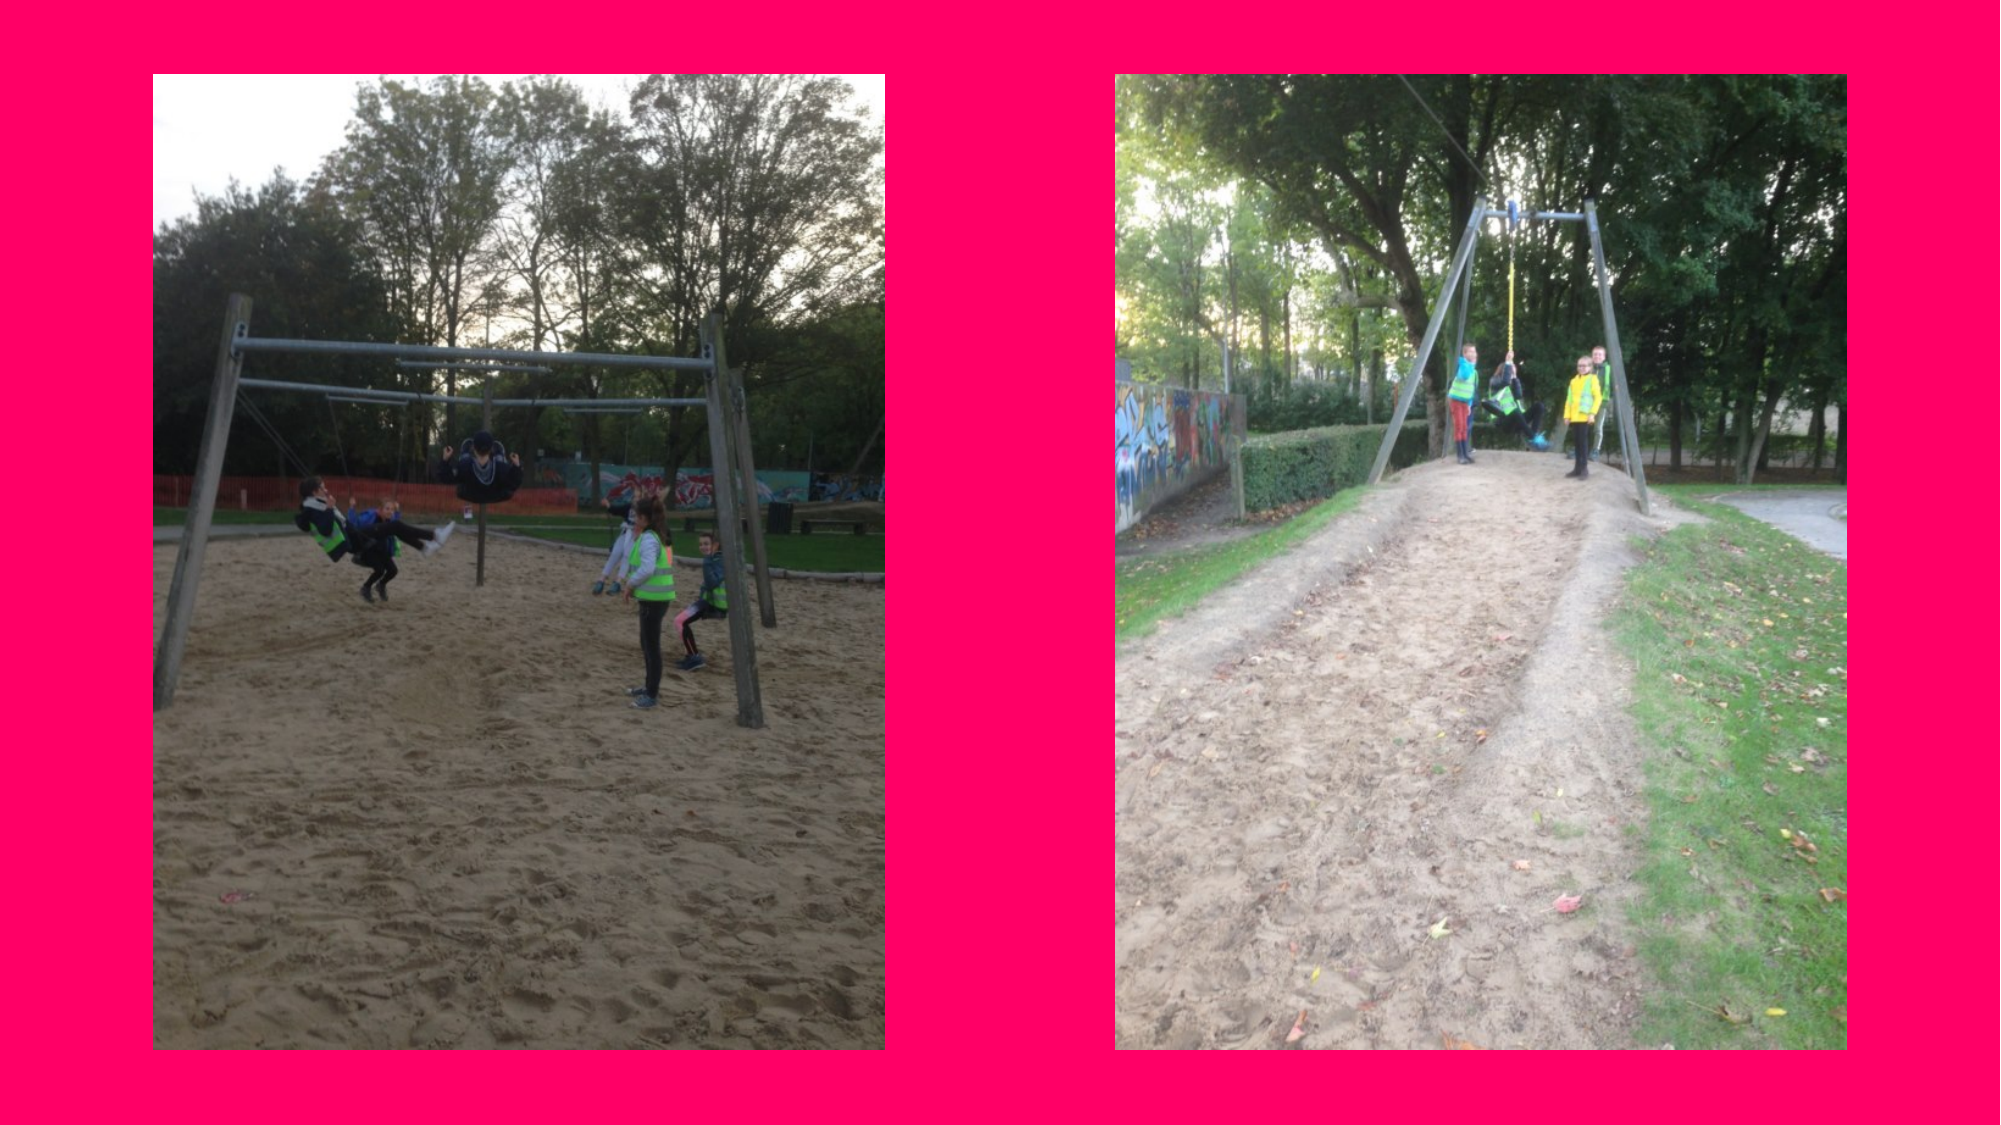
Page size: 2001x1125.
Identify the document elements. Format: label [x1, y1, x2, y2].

picture [1115, 74, 1847, 1050]
picture [153, 74, 885, 1050]
